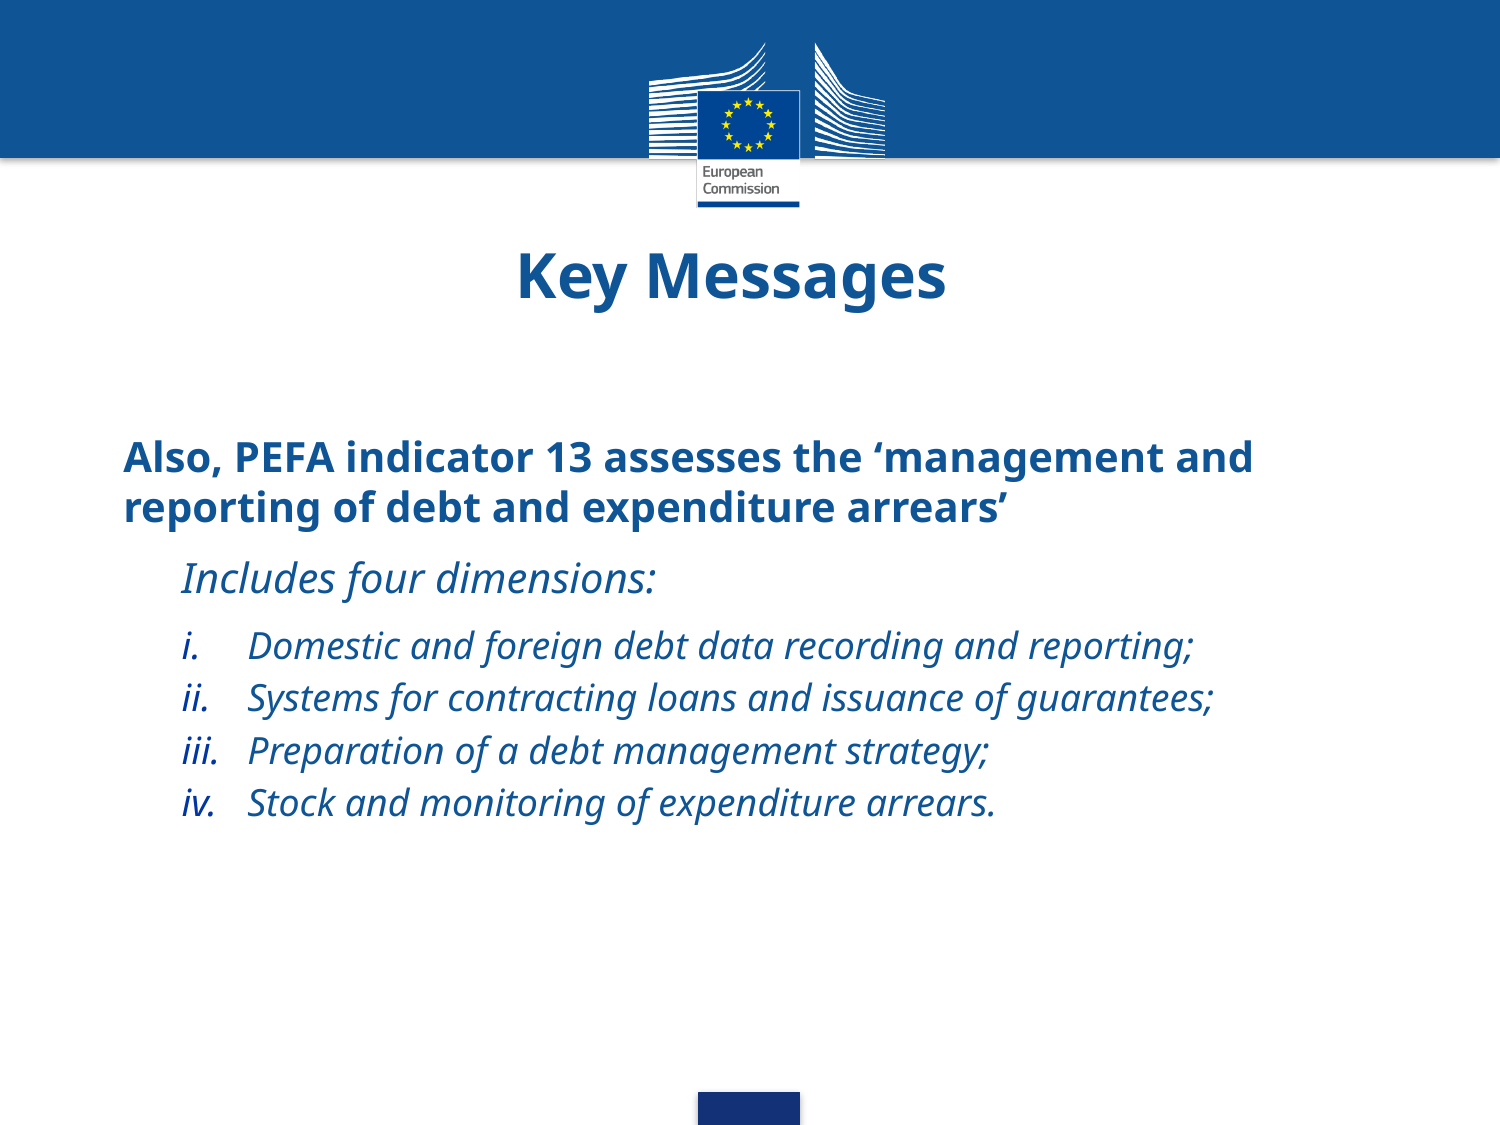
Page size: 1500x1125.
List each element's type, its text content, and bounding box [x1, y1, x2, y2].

list Also, PEFA indicator 13 assesses the ‘management and reporting of debt and expenditure arrears’ Includes four dimensions: Domestic and foreign debt data recording and reporting; Systems for contracting loans and issuance of guarantees; Preparation of a debt management strategy; Stock and monitoring of expenditure arrears. [93, 423, 1426, 977]
title Key Messages [64, 219, 1416, 329]
picture [649, 42, 885, 208]
